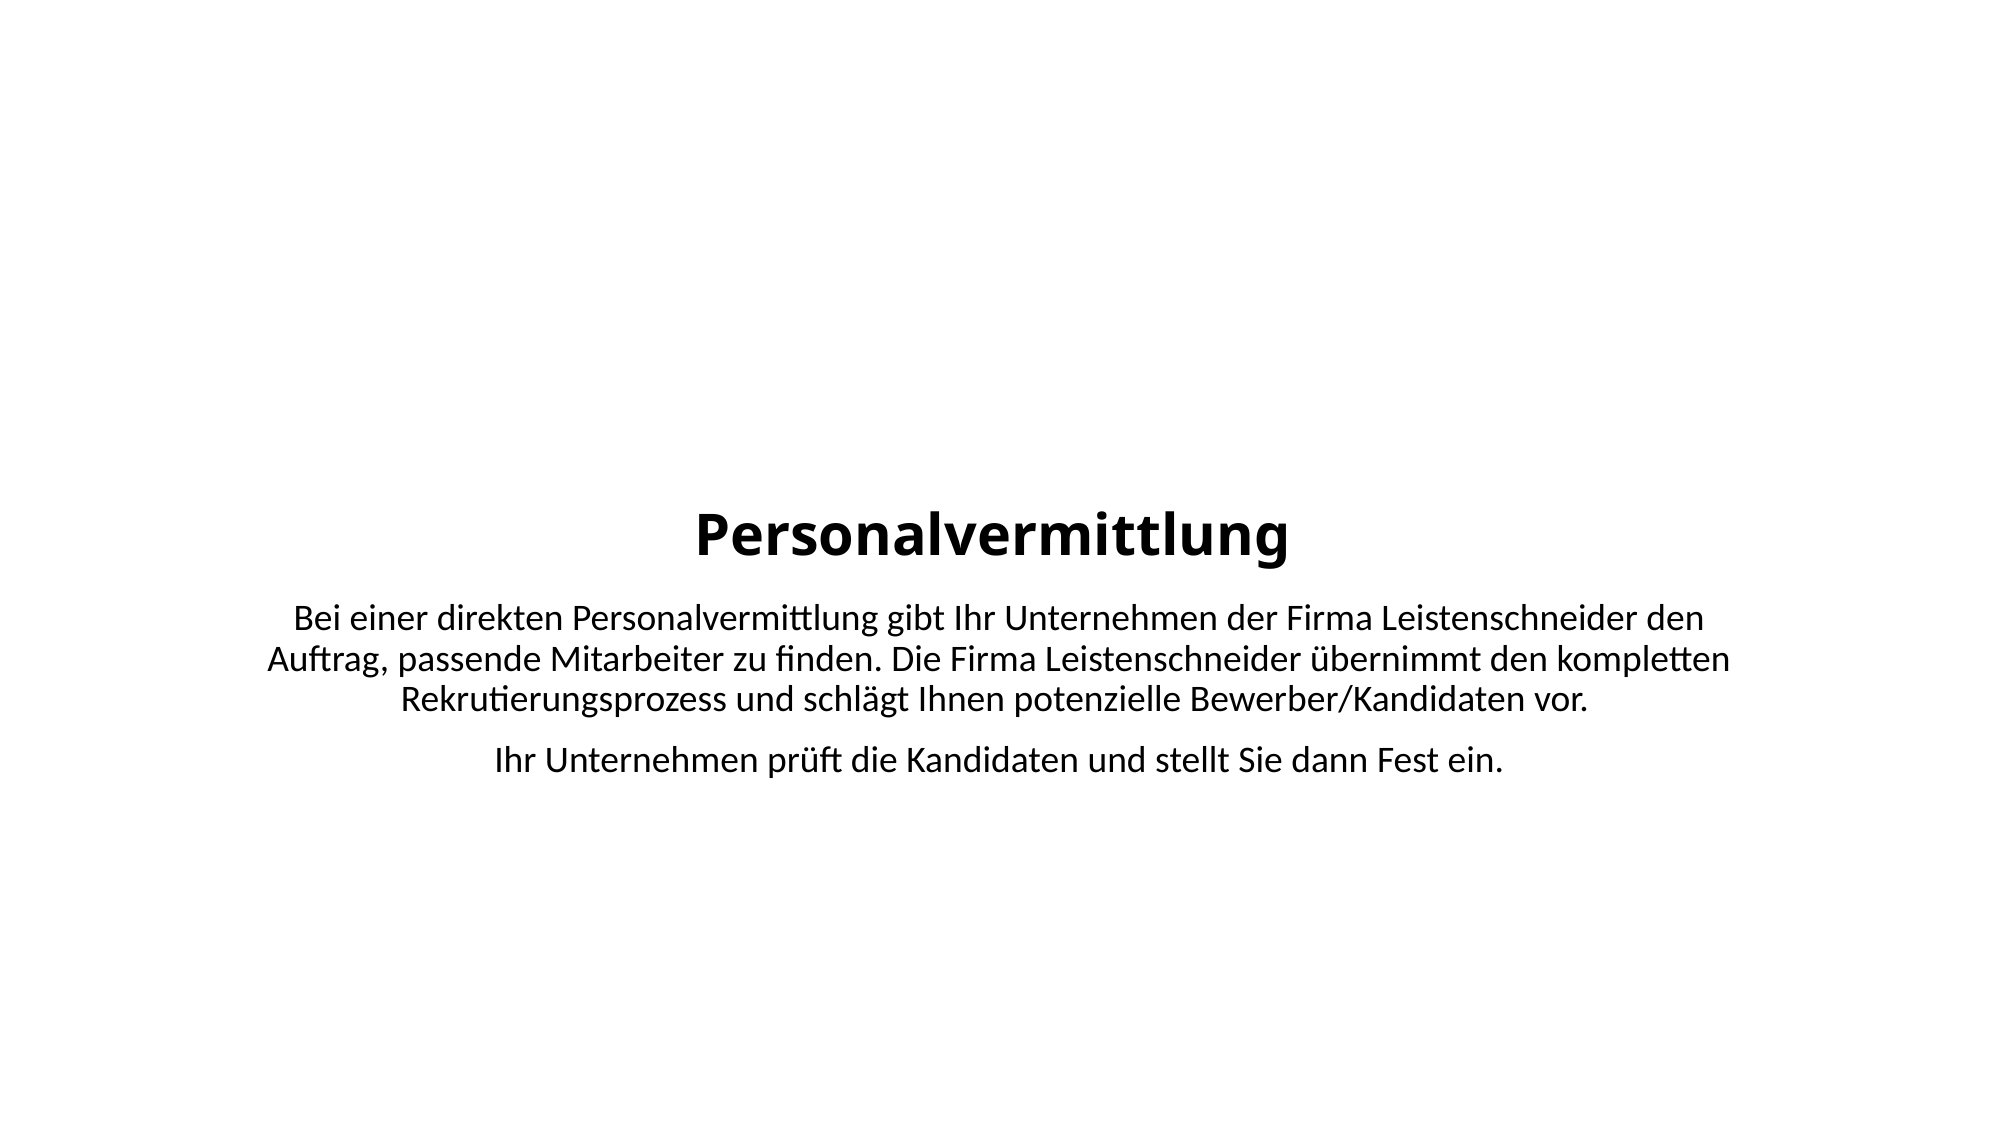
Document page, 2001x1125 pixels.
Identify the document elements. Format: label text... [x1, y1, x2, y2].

subtitle Bei einer direkten Personalvermittlung gibt Ihr Unternehmen der Firma Leistenschneider den Auftrag, passende Mitarbeiter zu finden. Die Firma Leistenschneider übernimmt den kompletten Rekrutierungsprozess und schlägt Ihnen potenzielle Bewerber/Kandidaten vor. Ihr Unternehmen prüft die Kandidaten und stellt Sie dann Fest ein. [249, 590, 1750, 863]
title Personalvermittlung [249, 184, 1750, 576]
